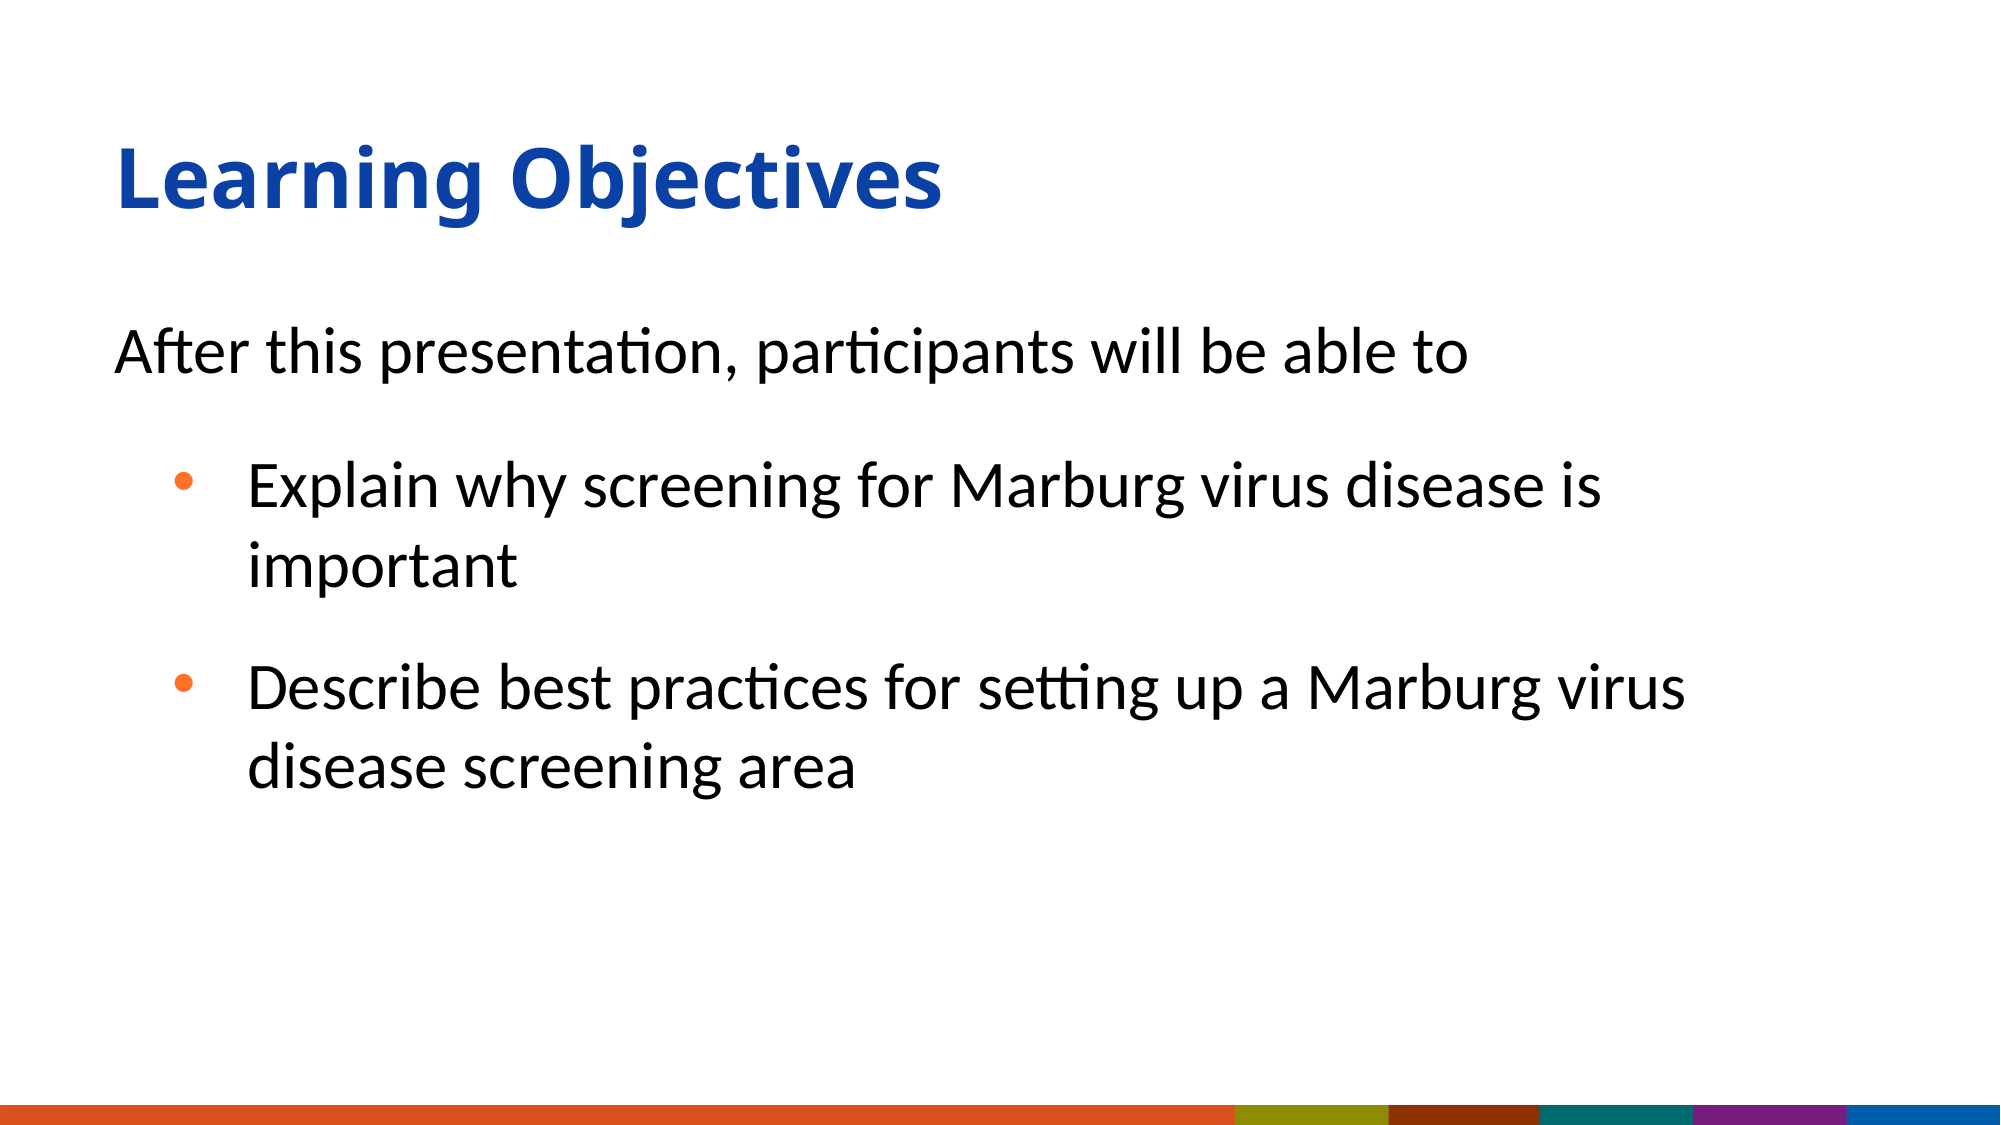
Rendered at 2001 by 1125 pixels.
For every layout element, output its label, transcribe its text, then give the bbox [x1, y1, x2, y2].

picture [0, 1105, 2000, 1125]
title Learning Objectives [99, 45, 1900, 233]
list After this presentation, participants will be able to Explain why screening for Marburg virus disease is important Describe best practices for setting up a Marburg virus disease screening area [99, 299, 1900, 985]
